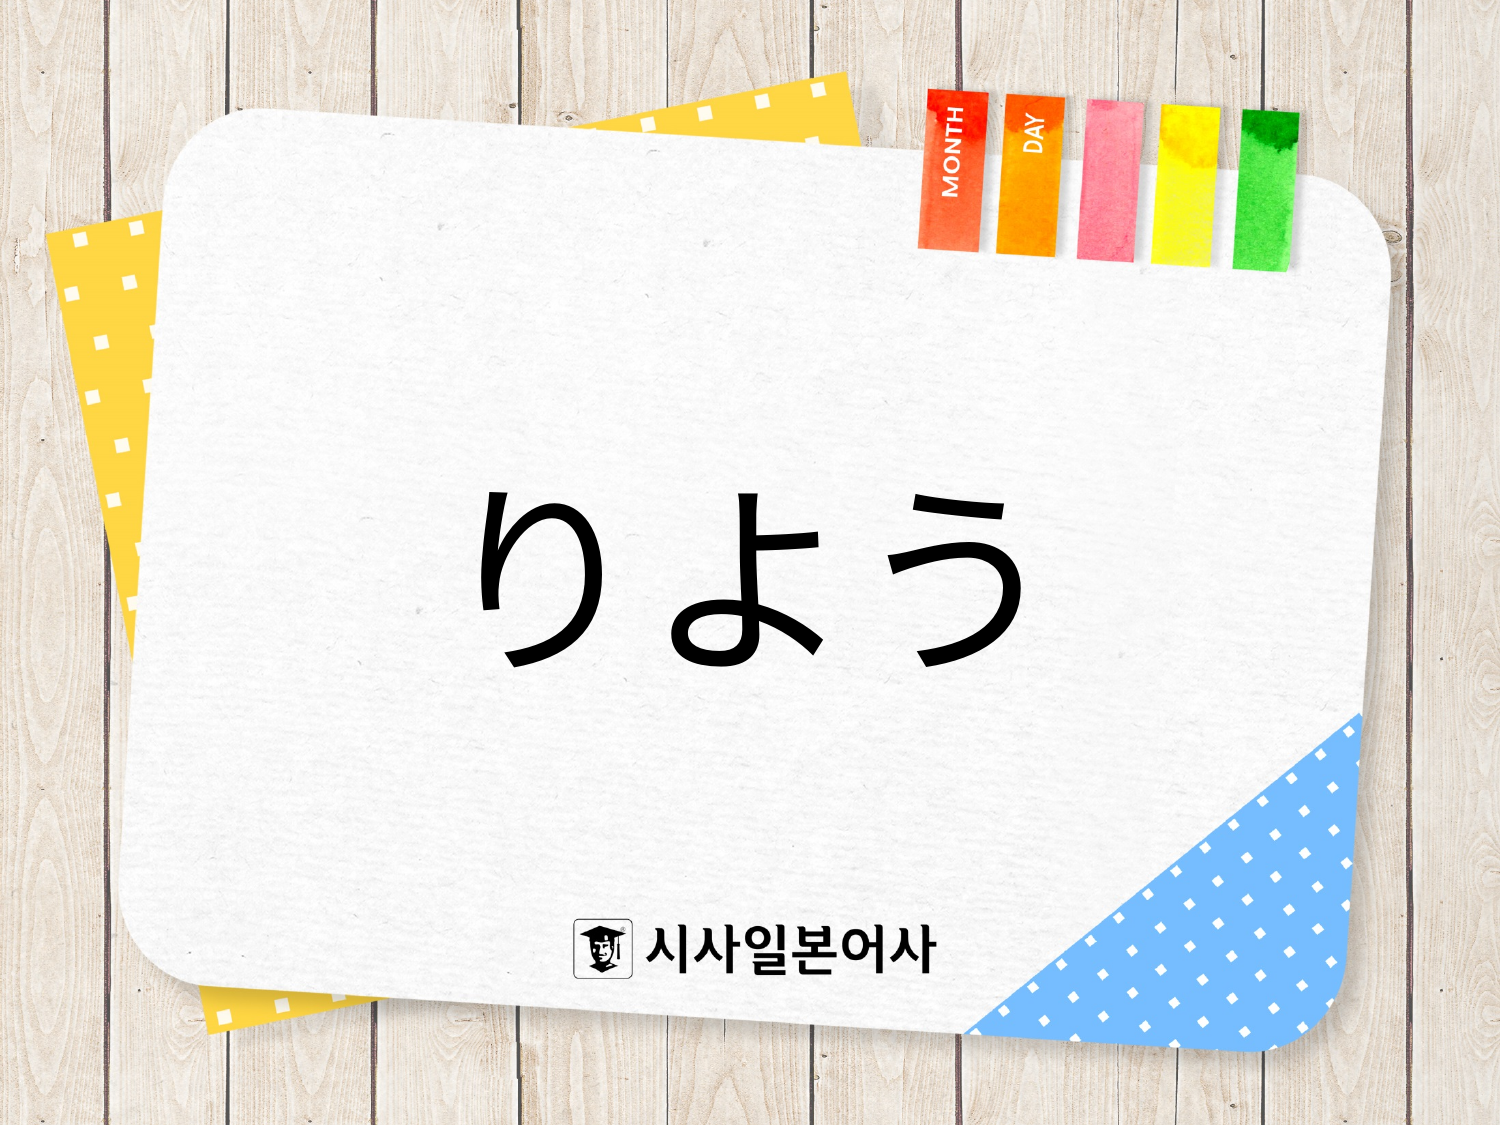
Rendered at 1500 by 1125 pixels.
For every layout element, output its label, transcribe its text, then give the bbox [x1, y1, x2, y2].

picture [0, 0, 1500, 1125]
title りよう [75, 338, 1425, 811]
